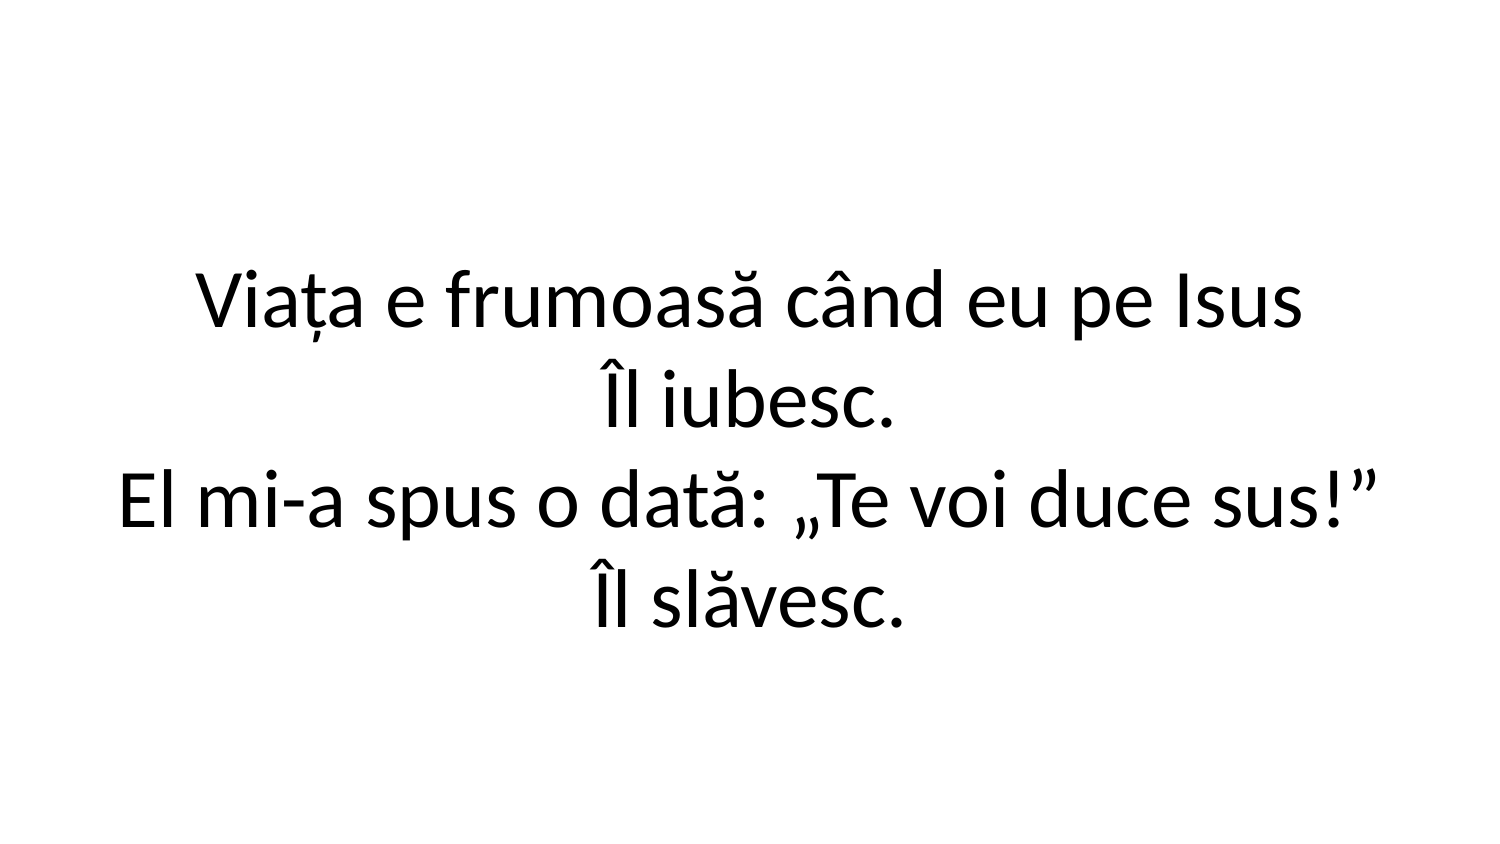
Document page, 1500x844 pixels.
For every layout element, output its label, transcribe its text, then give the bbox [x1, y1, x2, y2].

text_box Viața e frumoasă când eu pe Isus Îl iubesc. El mi-a spus o dată: „Te voi duce sus!” Îl slăvesc. [102, 192, 1398, 652]
